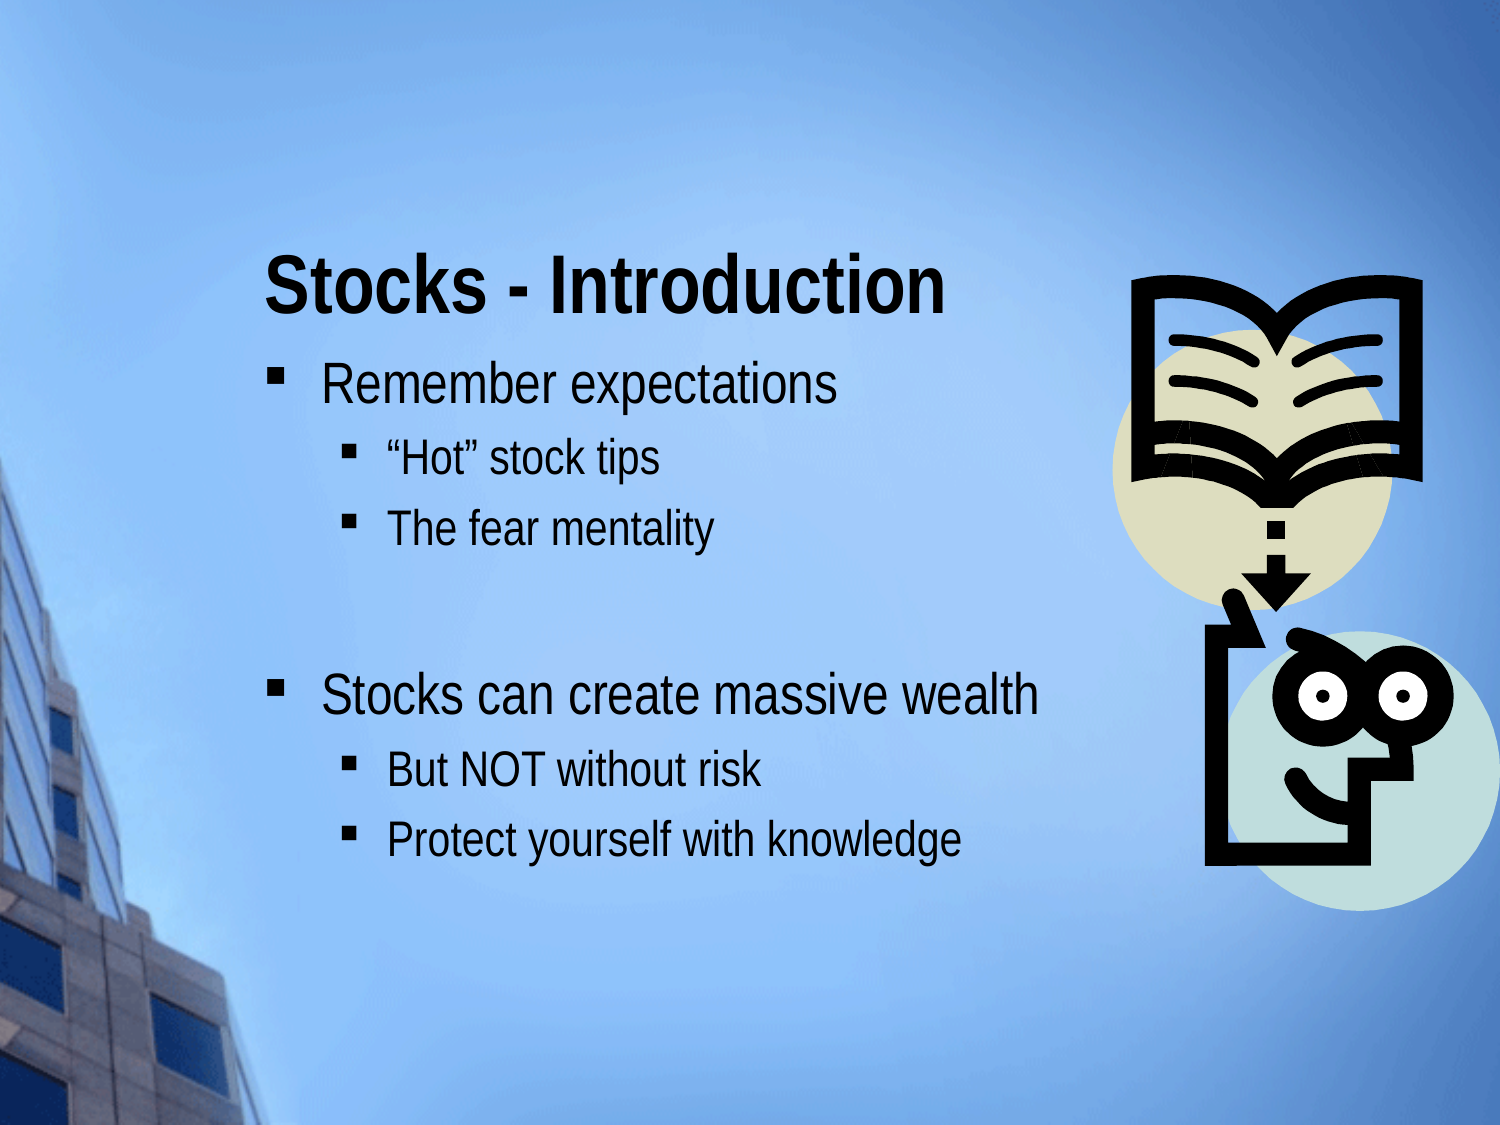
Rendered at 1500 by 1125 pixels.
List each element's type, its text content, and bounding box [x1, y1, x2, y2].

title Stocks - Introduction [249, 112, 1413, 337]
picture [0, 0, 1500, 1125]
list Remember expectations “Hot” stock tips The fear mentality Stocks can create massive wealth But NOT without risk Protect yourself with knowledge [249, 337, 1107, 913]
